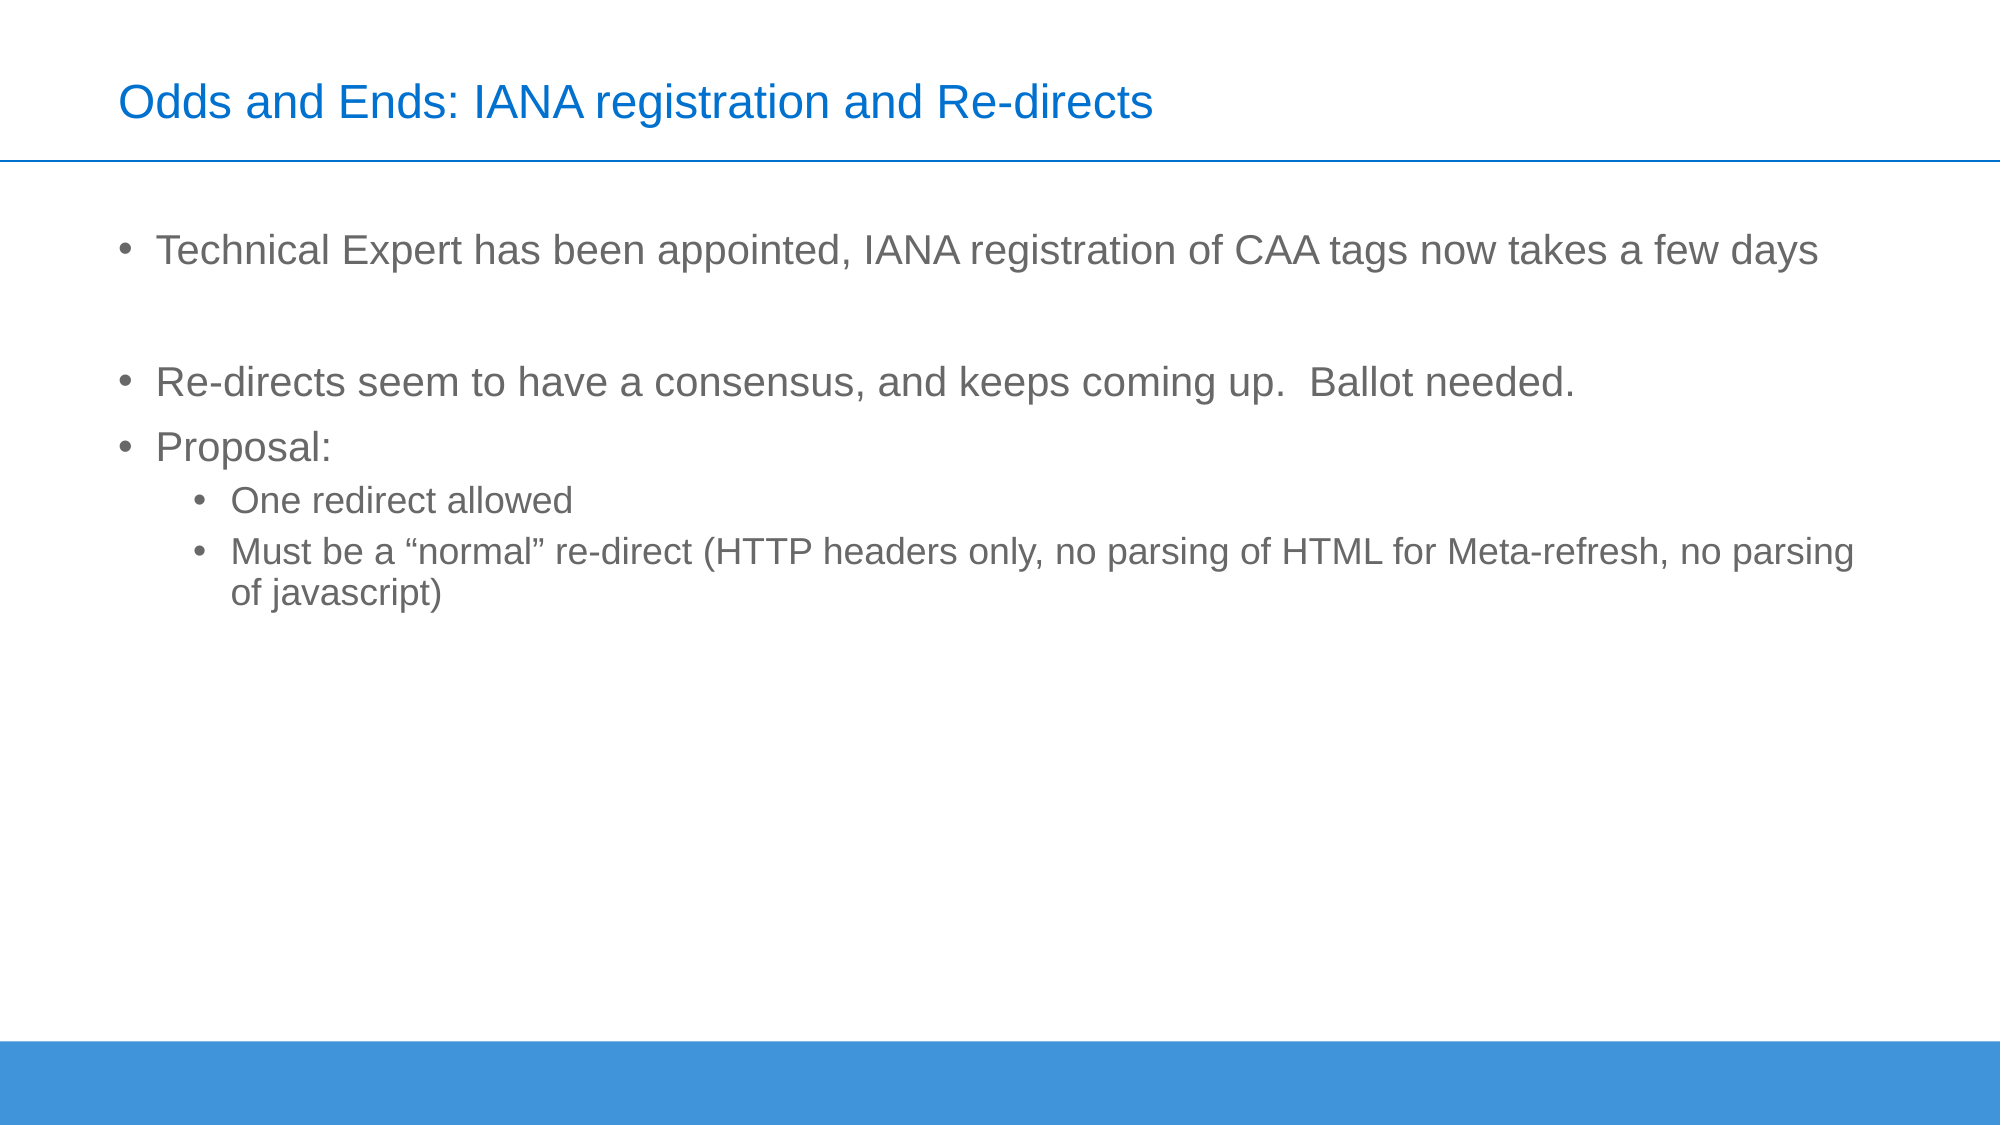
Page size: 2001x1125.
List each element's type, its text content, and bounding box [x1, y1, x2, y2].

list Technical Expert has been appointed, IANA registration of CAA tags now takes a few days Re-directs seem to have a consensus, and keeps coming up. Ballot needed. Proposal: One redirect allowed Must be a “normal” re-direct (HTTP headers only, no parsing of HTML for Meta-refresh, no parsing of javascript) [103, 220, 1897, 989]
title Odds and Ends: IANA registration and Re-directs [103, 69, 1457, 137]
